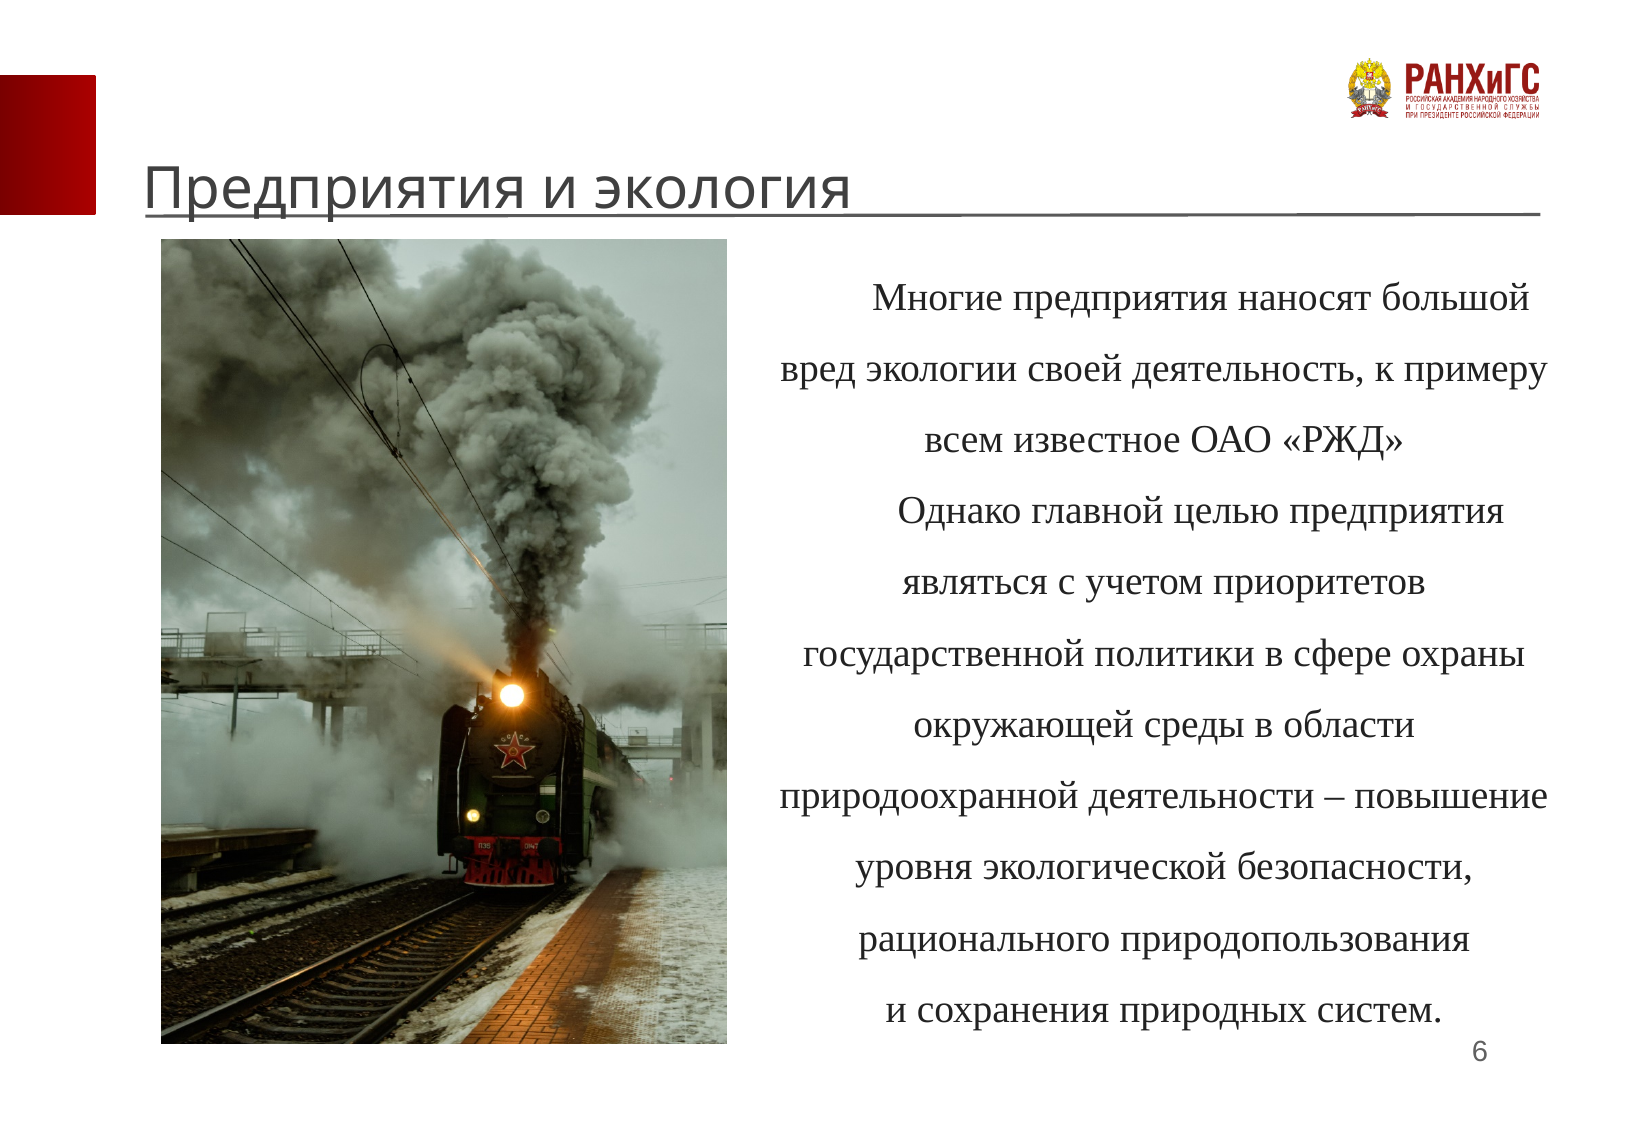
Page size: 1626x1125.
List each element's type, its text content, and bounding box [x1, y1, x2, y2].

text_box [0, 75, 96, 215]
text_box Предприятия и экология [127, 107, 868, 228]
picture [1347, 58, 1540, 119]
picture [160, 239, 727, 1044]
text_box Многие предприятия наносят большой вред экологии своей деятельность, к примеру всем известное ОАО «РЖД» Однако главной целью предприятия являться с учетом приоритетов государственной политики в сфере охраны окружающей среды в области природоохранной деятельности – повышение уровня экологической безопасности, рационального природопользования и сохранения природных систем. [758, 239, 1571, 1113]
